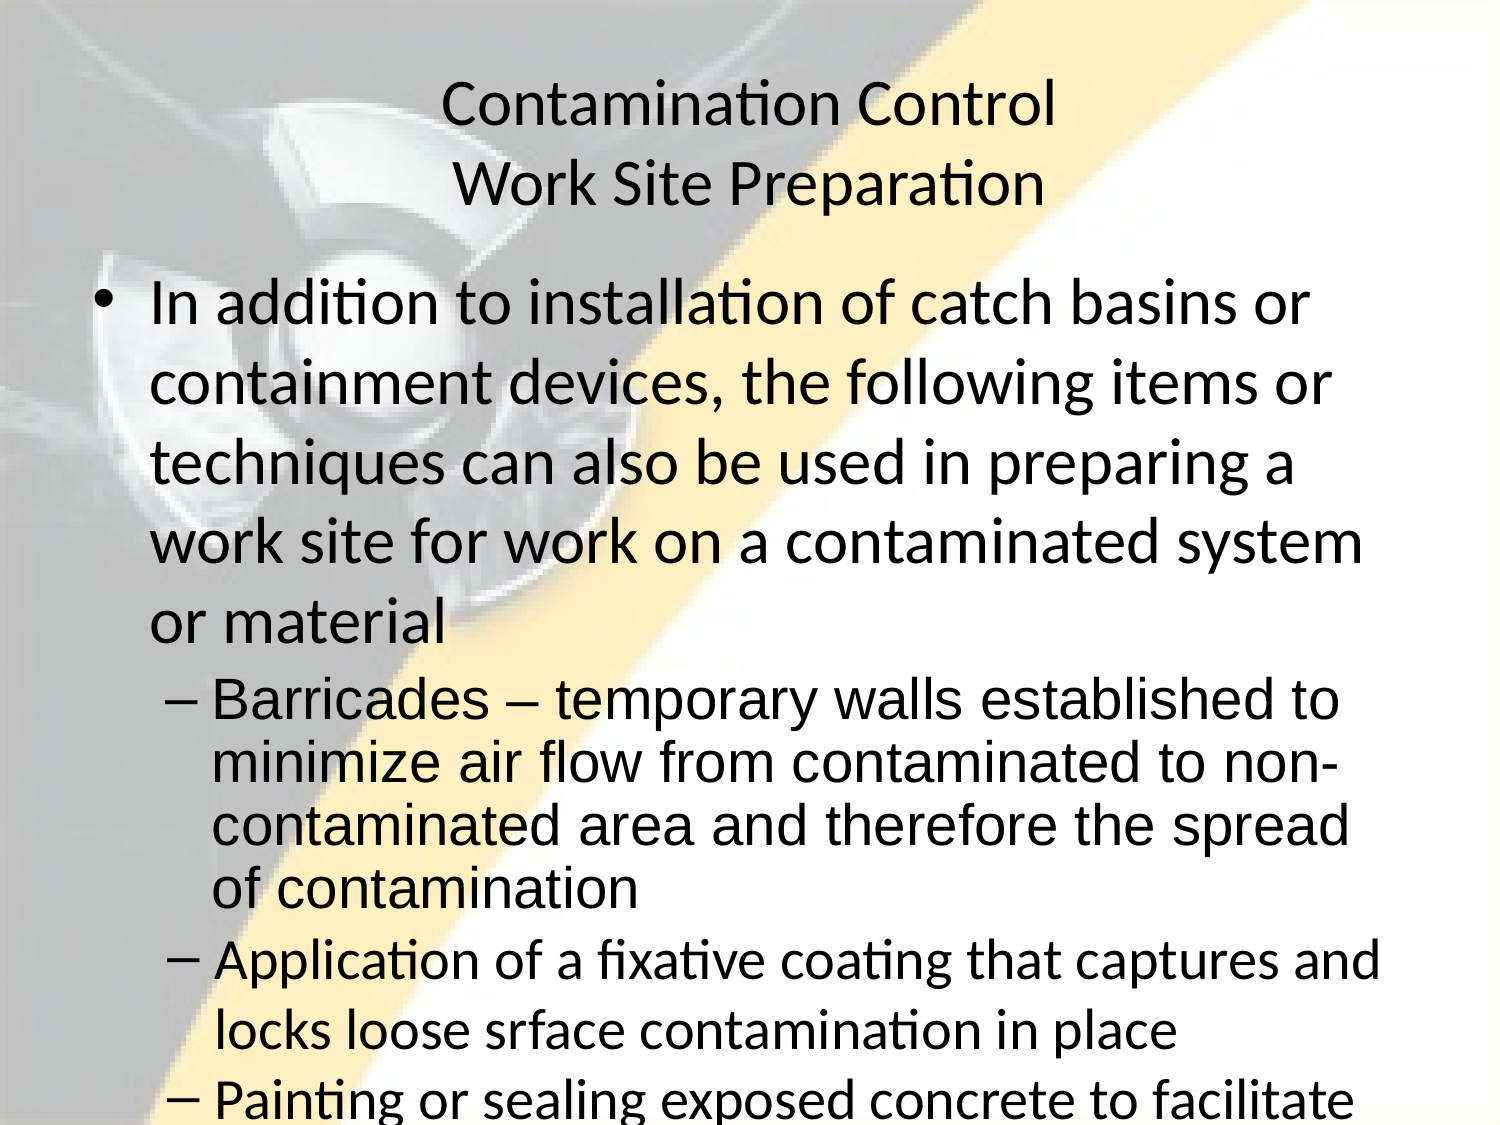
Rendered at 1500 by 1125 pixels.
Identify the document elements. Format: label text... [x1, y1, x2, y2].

list In addition to installation of catch basins or containment devices, the following items or techniques can also be used in preparing a work site for work on a contaminated system or material Barricades – temporary walls established to minimize air flow from contaminated to non-contaminated area and therefore the spread of contamination Application of a fixative coating that captures and locks loose srface contamination in place Painting or sealing exposed concrete to facilitate decontamination later [75, 249, 1425, 1125]
title Contamination Control Work Site Preparation [75, 45, 1425, 233]
